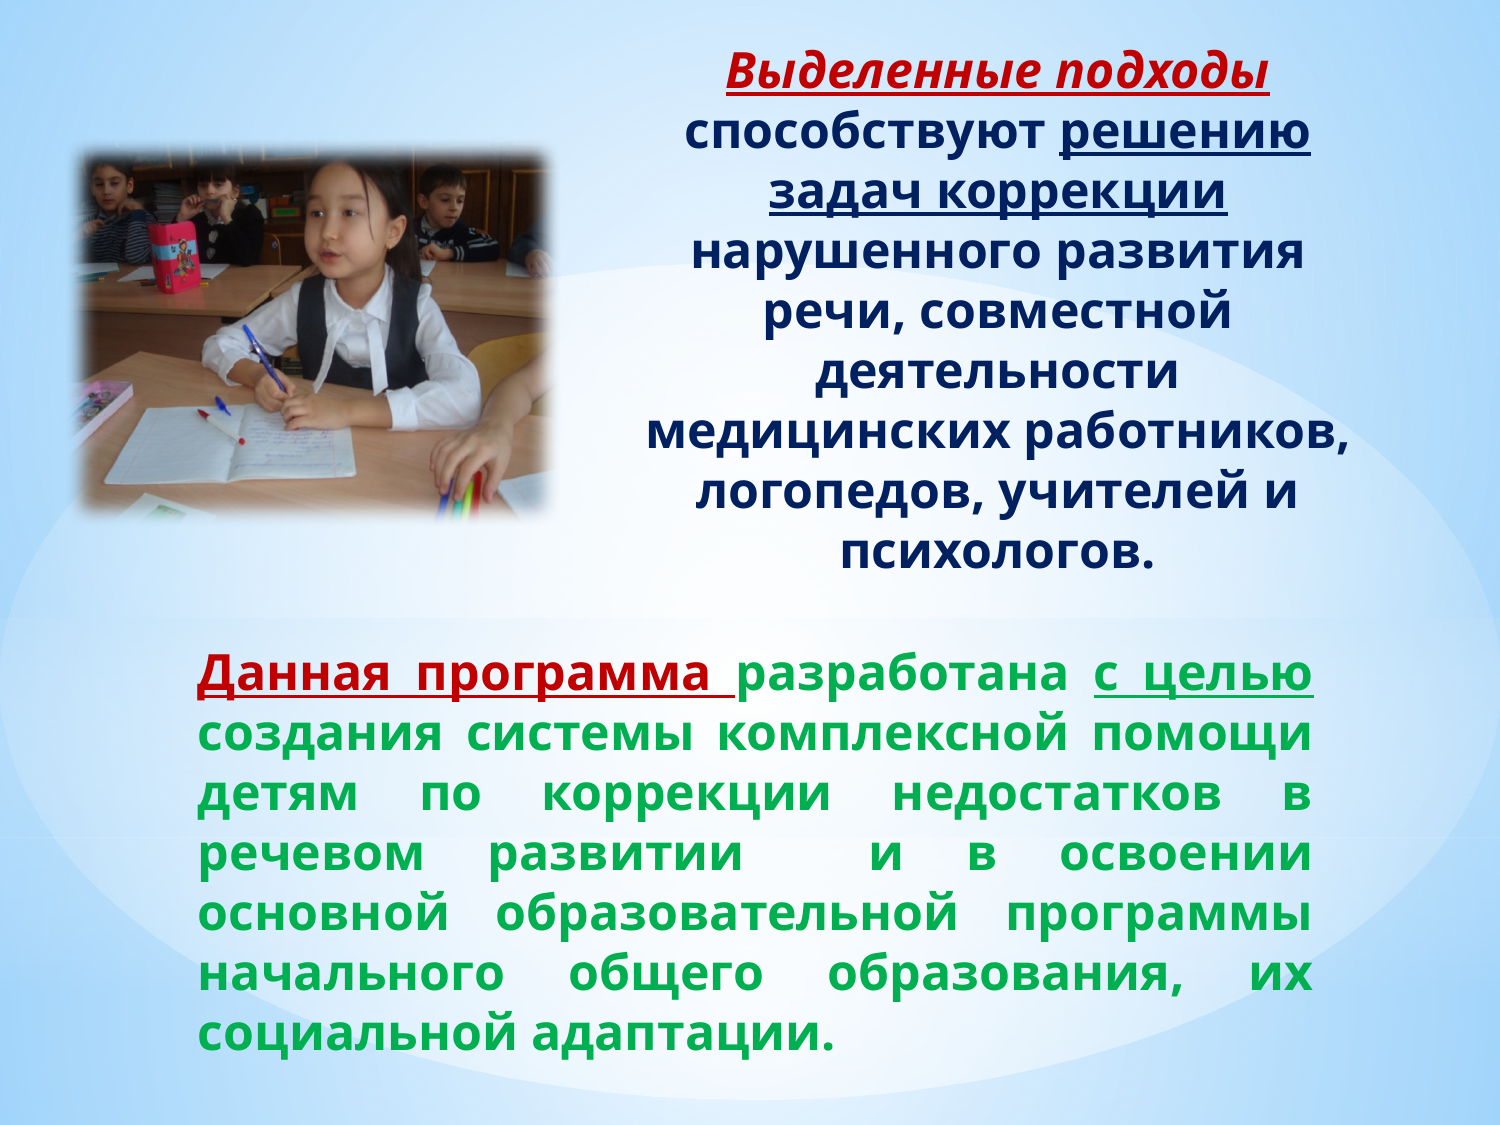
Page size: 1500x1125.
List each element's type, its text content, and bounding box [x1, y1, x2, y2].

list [64, 136, 562, 528]
title Выделенные подходы способствуют решению задач коррекции нарушенного развития речи, совместной деятельности медицинских работников, логопедов, учителей и психологов. [620, 78, 1376, 587]
list Данная программа разработана с целью создания системы комплексной помощи детям по коррекции недостатков в речевом развитии и в освоении основной образовательной программы начального общего образования, их социальной адаптации. [183, 633, 1329, 1000]
